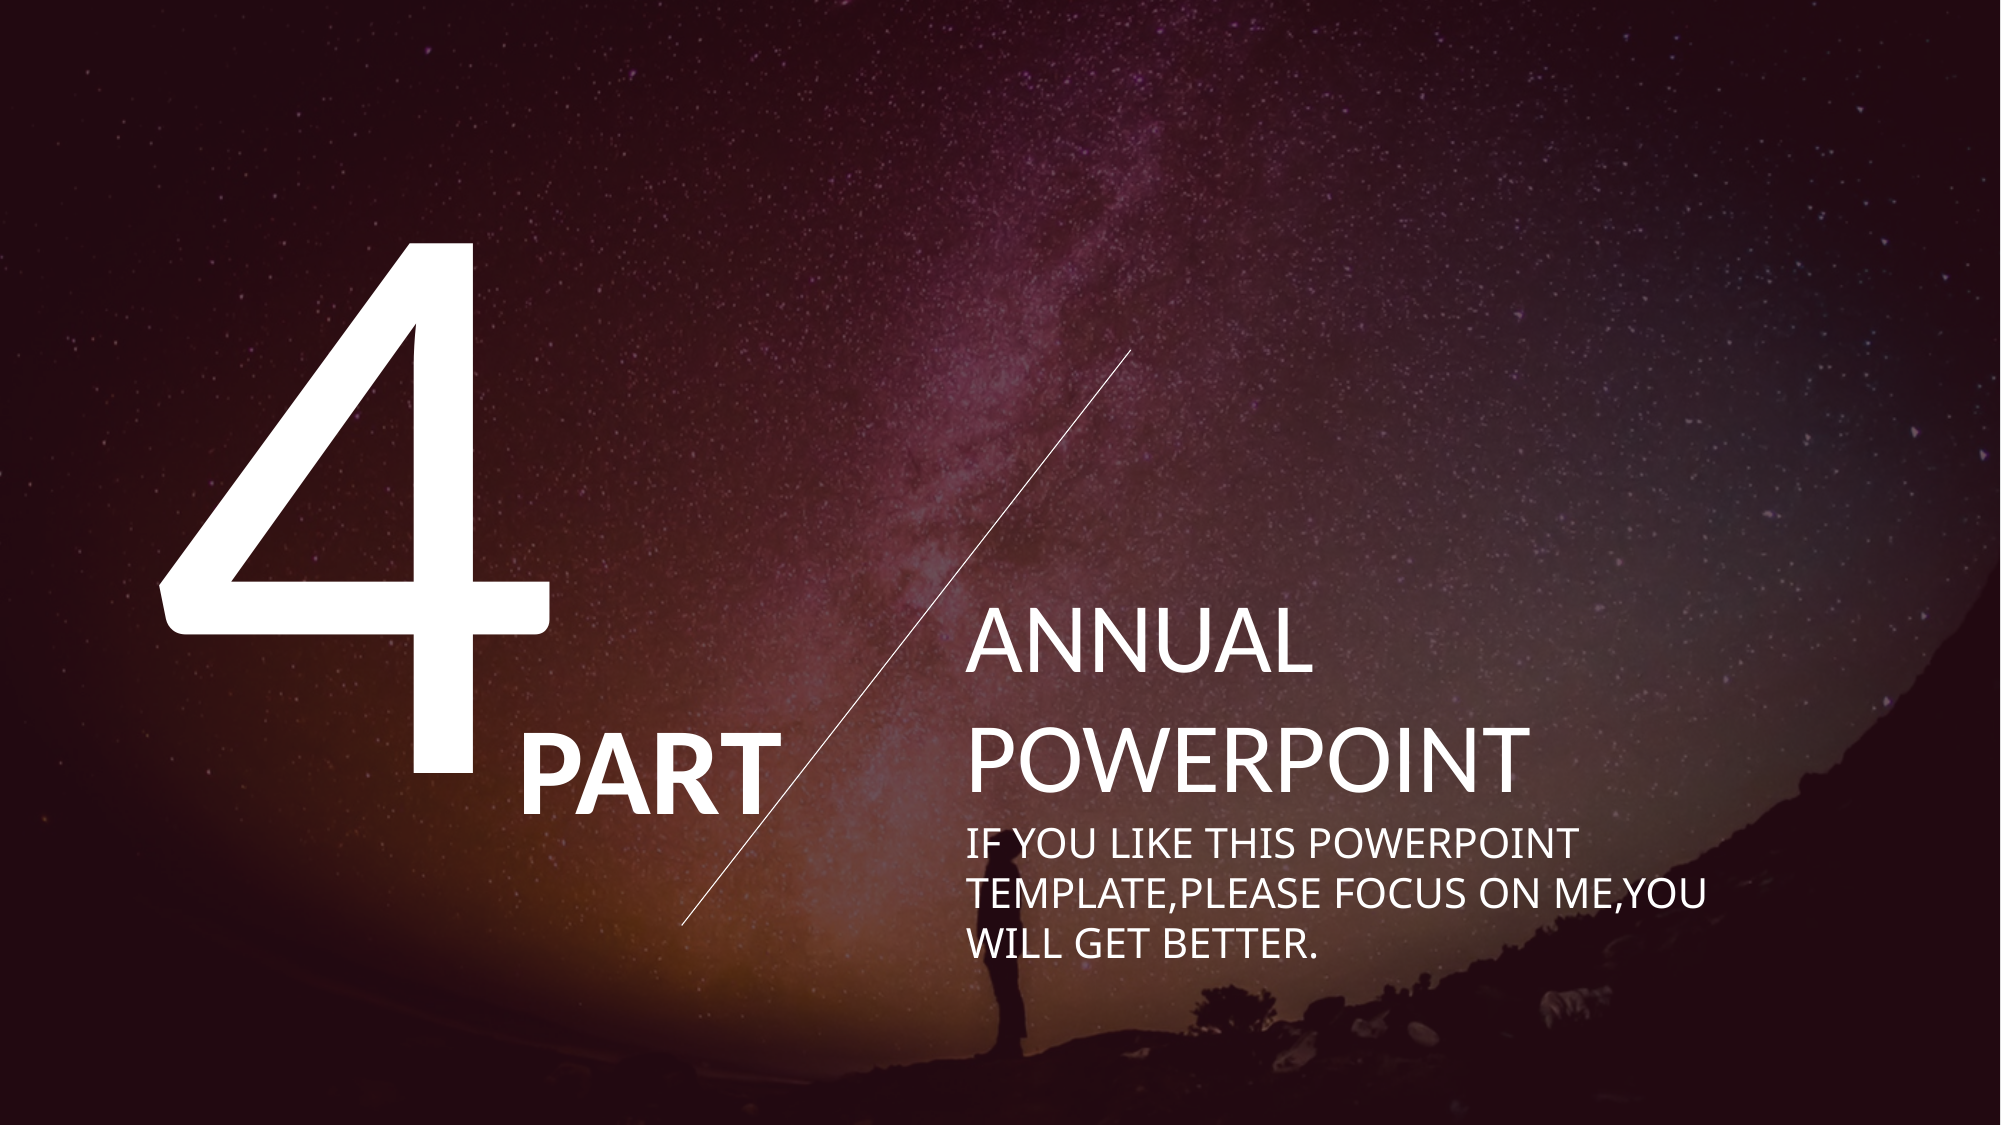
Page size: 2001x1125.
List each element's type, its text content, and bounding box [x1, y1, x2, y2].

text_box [681, 349, 1131, 926]
text_box IF YOU LIKE THIS POWERPOINT TEMPLATE,PLEASE FOCUS ON ME,YOU WILL GET BETTER. [951, 809, 1825, 975]
text_box 4 [130, 0, 606, 947]
text_box PART [424, 681, 681, 847]
text_box ANNUAL POWERPOINT [1131, 565, 1599, 809]
